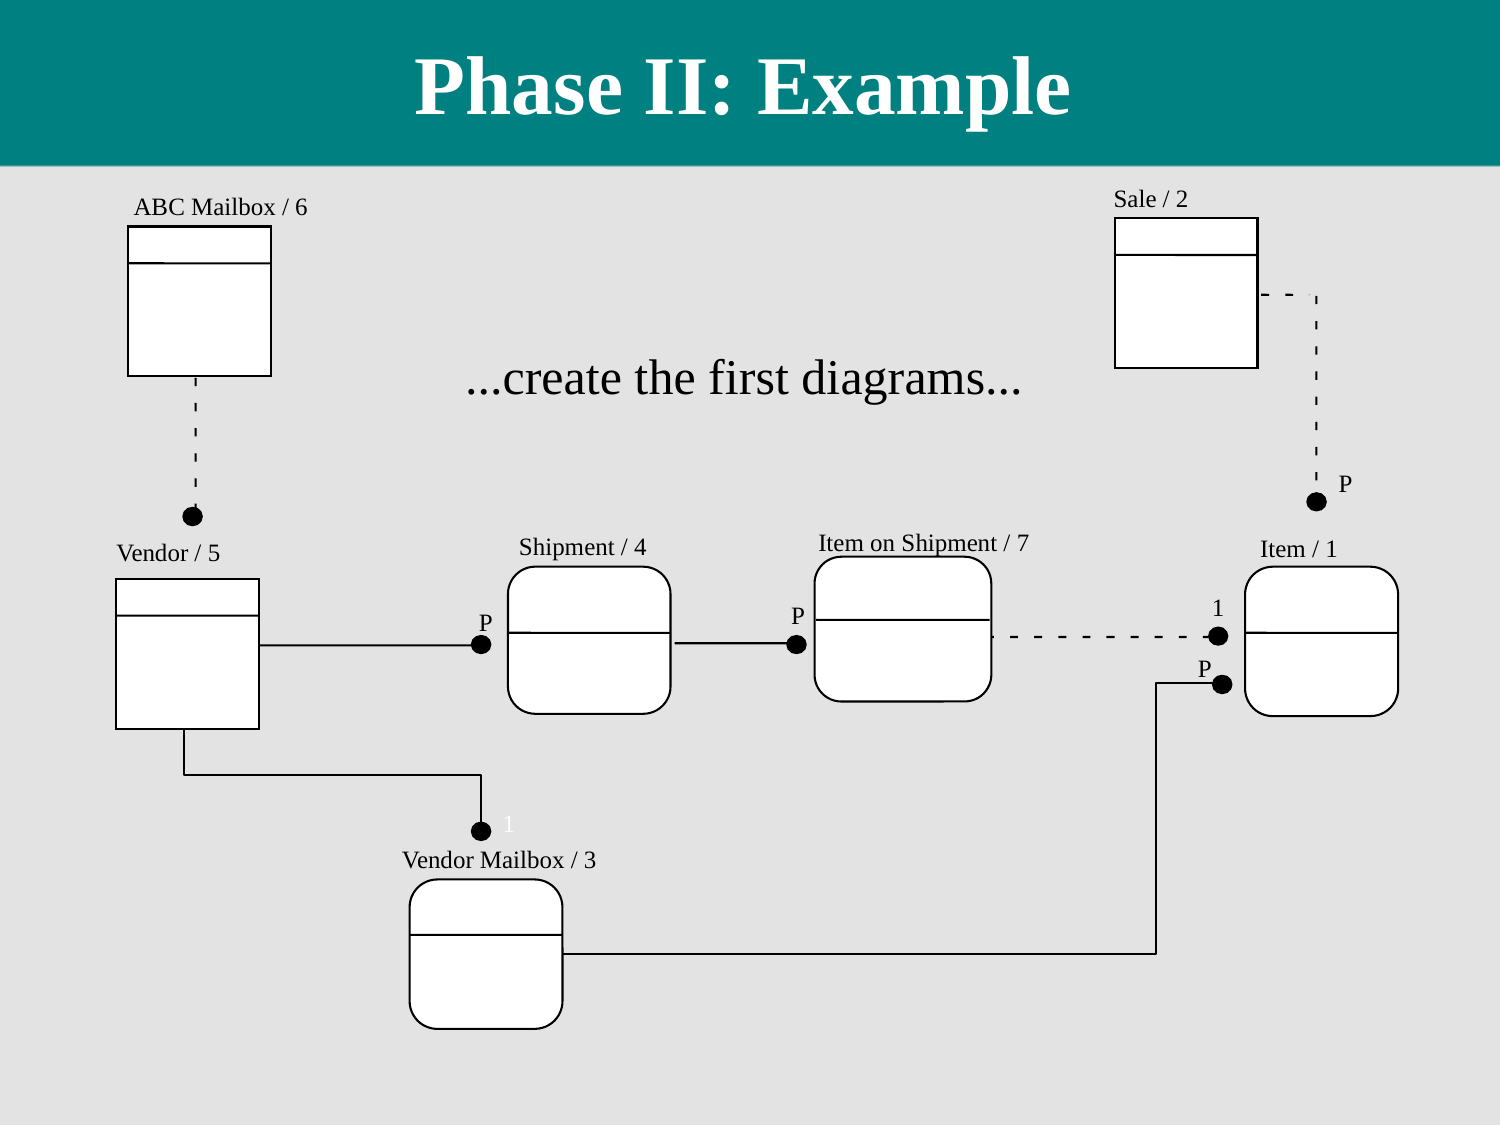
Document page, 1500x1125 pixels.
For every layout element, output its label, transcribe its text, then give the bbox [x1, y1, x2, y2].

title Phase II: Example [0, 23, 1488, 140]
picture [0, 0, 1500, 1125]
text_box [99, 174, 1399, 1030]
